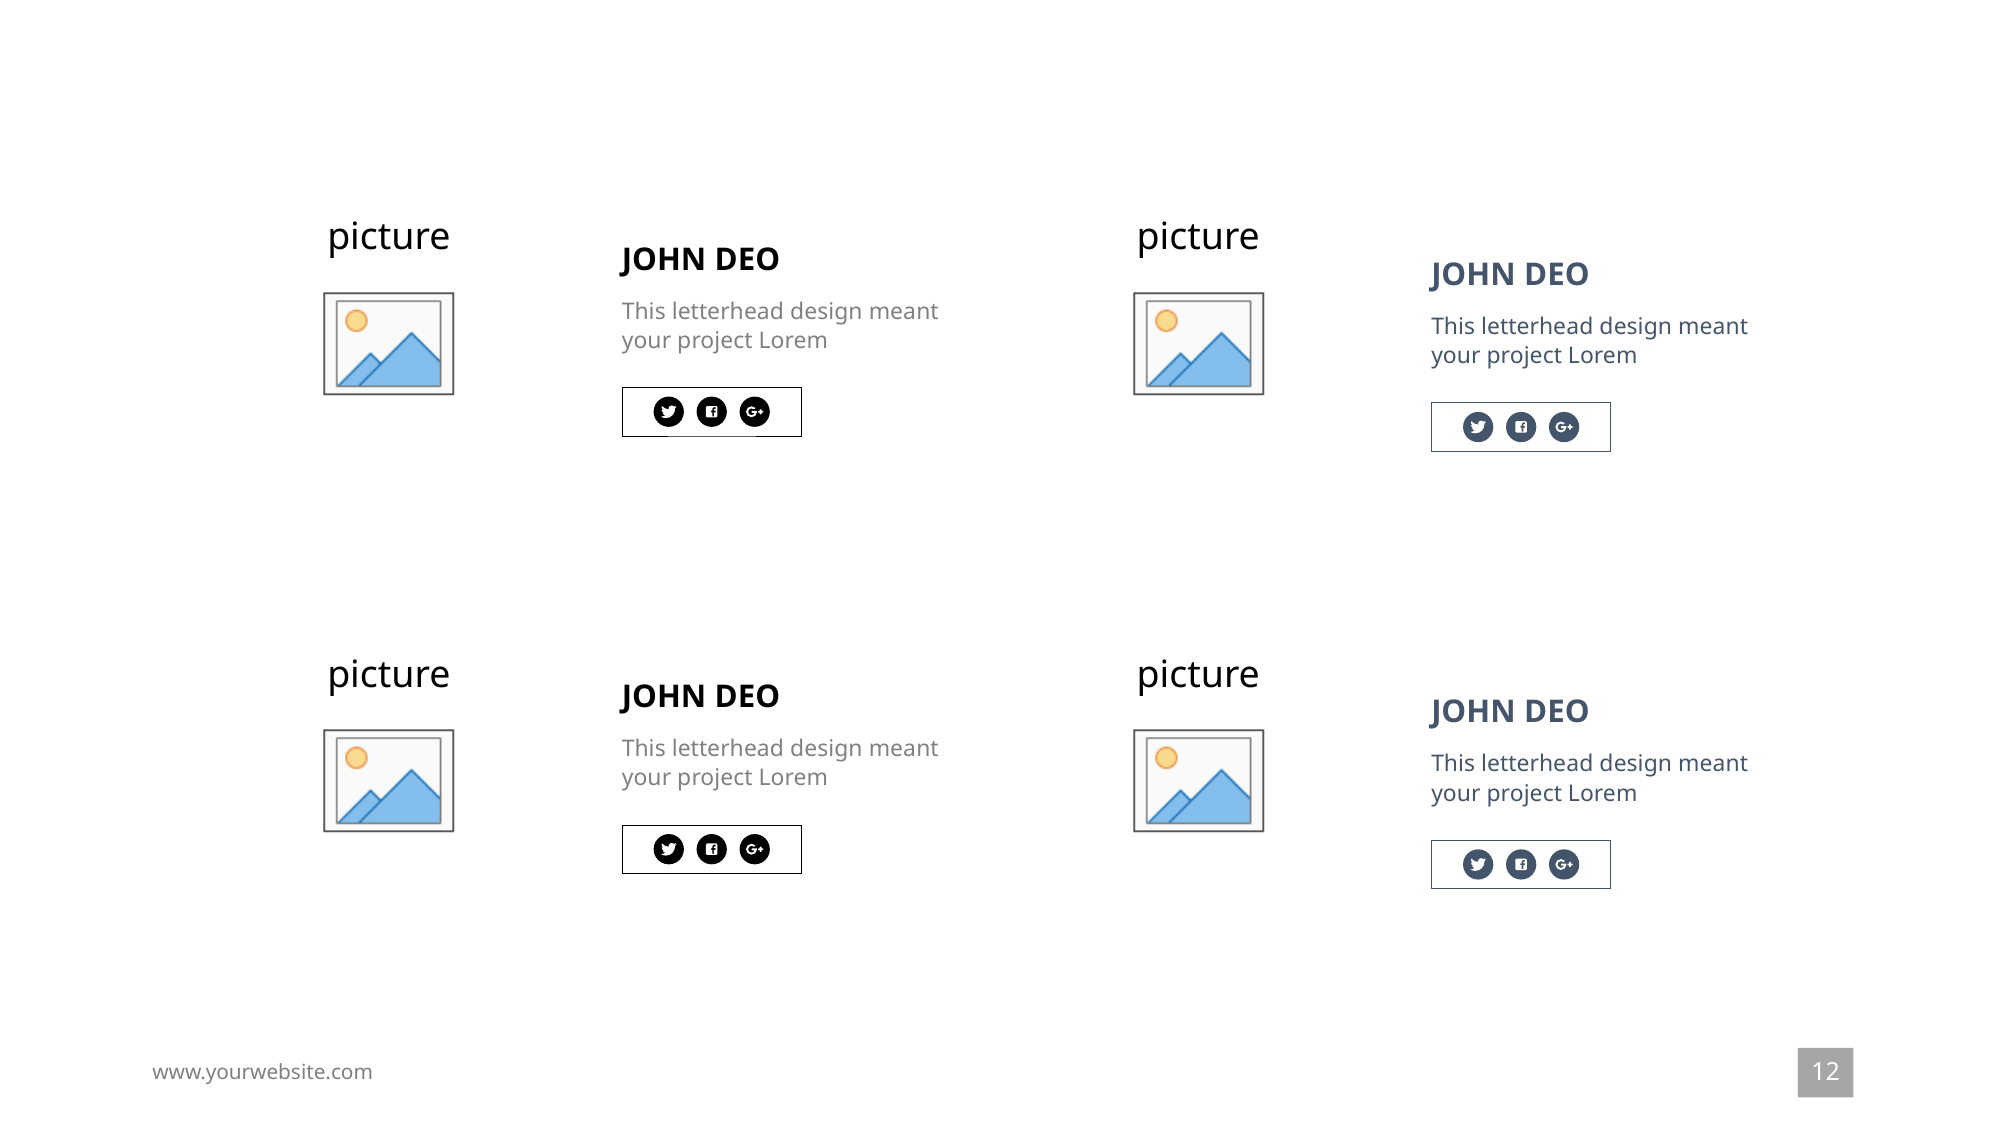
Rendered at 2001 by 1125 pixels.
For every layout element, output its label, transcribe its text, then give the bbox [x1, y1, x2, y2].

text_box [606, 658, 981, 874]
picture [1019, 205, 1378, 483]
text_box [1416, 236, 1791, 452]
footer www.yourwebsite.com [137, 1042, 415, 1103]
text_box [1416, 673, 1791, 889]
picture [1019, 642, 1378, 920]
slide_number 12 [1788, 1042, 1863, 1103]
picture [209, 205, 569, 483]
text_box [606, 220, 981, 437]
picture [209, 642, 569, 920]
